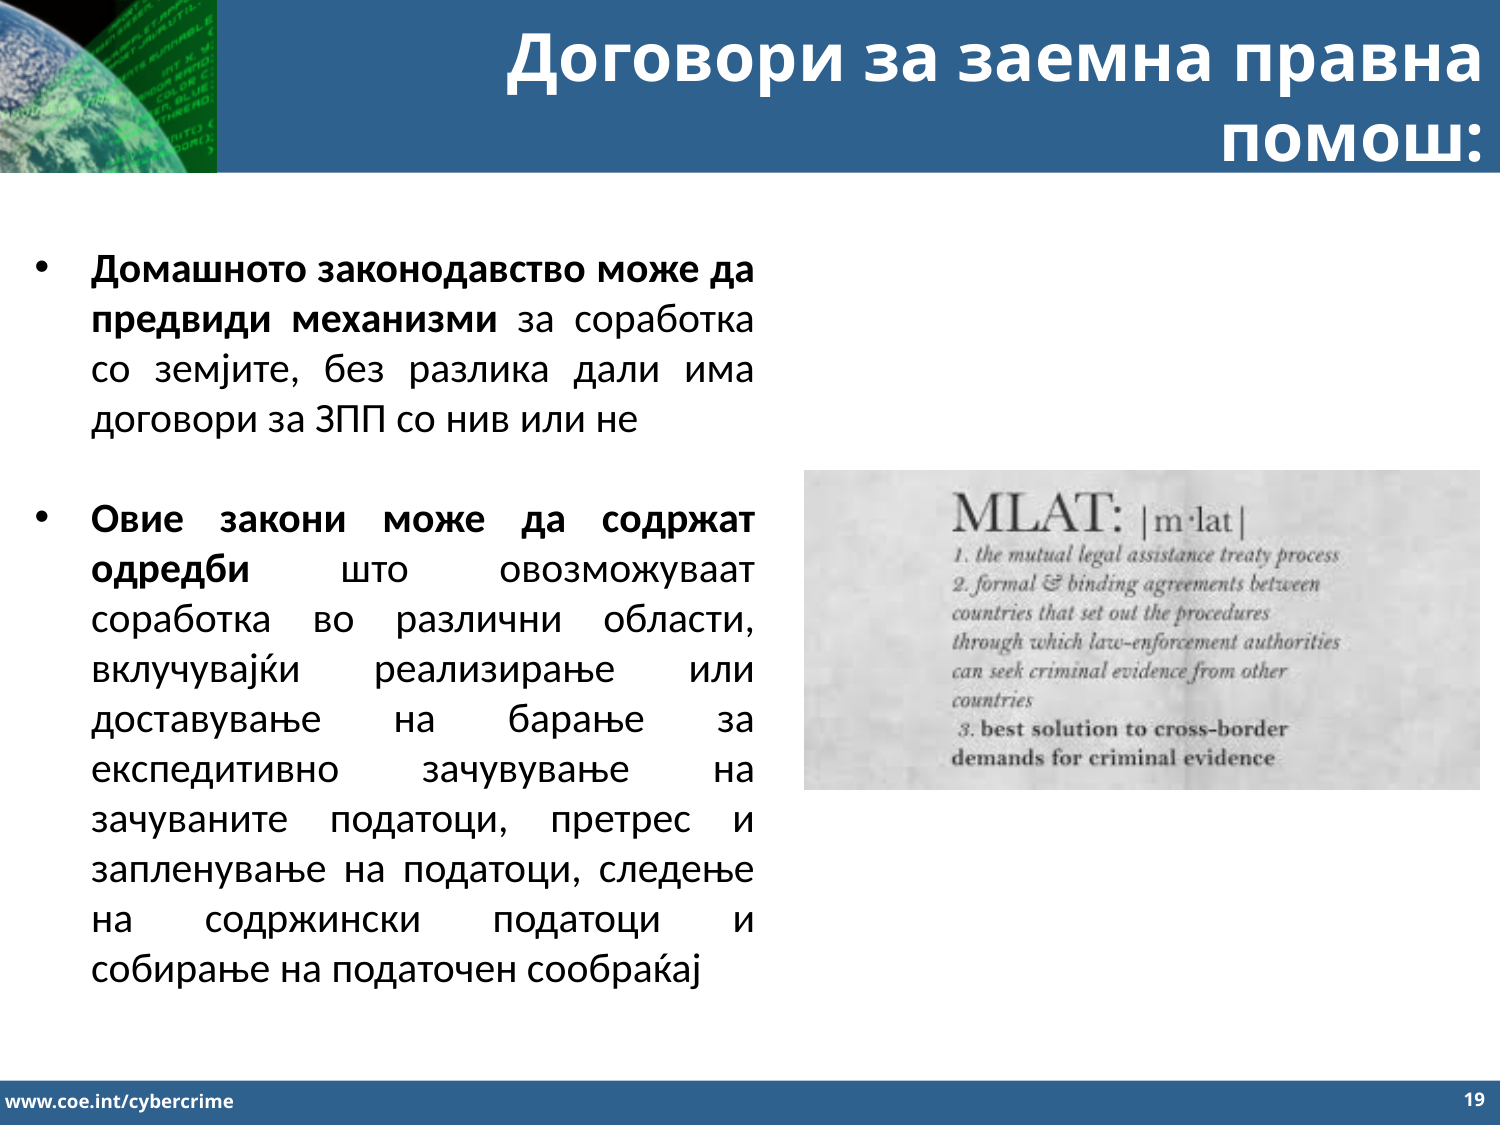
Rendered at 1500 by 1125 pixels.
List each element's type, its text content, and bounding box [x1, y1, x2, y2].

slide_number 19 [1149, 1079, 1500, 1125]
picture [804, 470, 1480, 790]
text_box Договори за заемна правна помош: [280, 18, 1500, 171]
text_box Домашното законодавство може да предвиди механизми за соработка со земјите, без разлика дали има договори за ЗПП со нив или не Овие закони може да содржат одредби што овозможуваат соработка во различни области, вклучувајќи реализирање или доставување на барање за експедитивно зачувување на зачуваните податоци, претрес и запленување на податоци, следење на содржински податоци и собирање на податочен сообраќај [19, 233, 770, 1049]
picture [0, 1, 217, 173]
